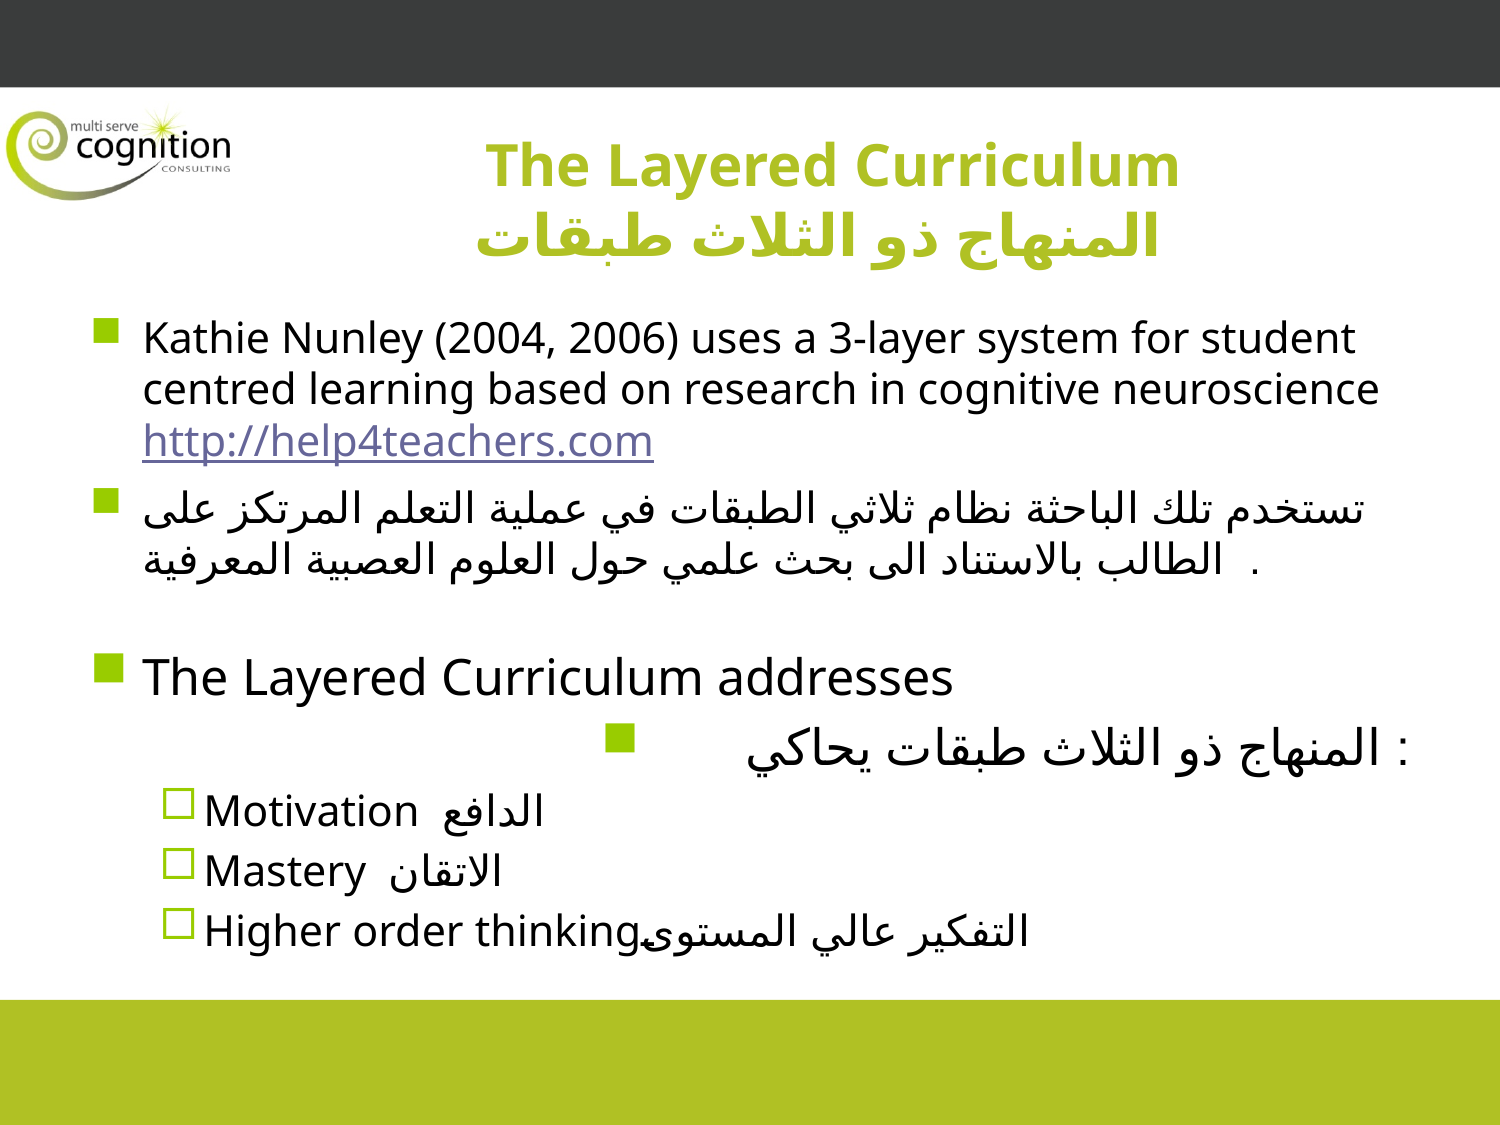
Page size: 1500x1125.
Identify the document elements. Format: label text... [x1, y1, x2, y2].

picture [0, 101, 237, 207]
title The Layered Curriculum المنهاج ذو الثلاث طبقات [241, 113, 1426, 283]
list Kathie Nunley (2004, 2006) uses a 3-layer system for student centred learning based on research in cognitive neuroscience http://help4teachers.com تستخدم تلك الباحثة نظام ثلاثي الطبقات في عملية التعلم المرتكز على الطالب بالاستناد الى بحث علمي حول العلوم العصبية المعرفية . The Layered Curriculum addresses المنهاج ذو الثلاث طبقات يحاكي : Motivation الدافع Mastery الاتقان Higher order thinkingالتفكير عالي المستوى [74, 302, 1426, 977]
